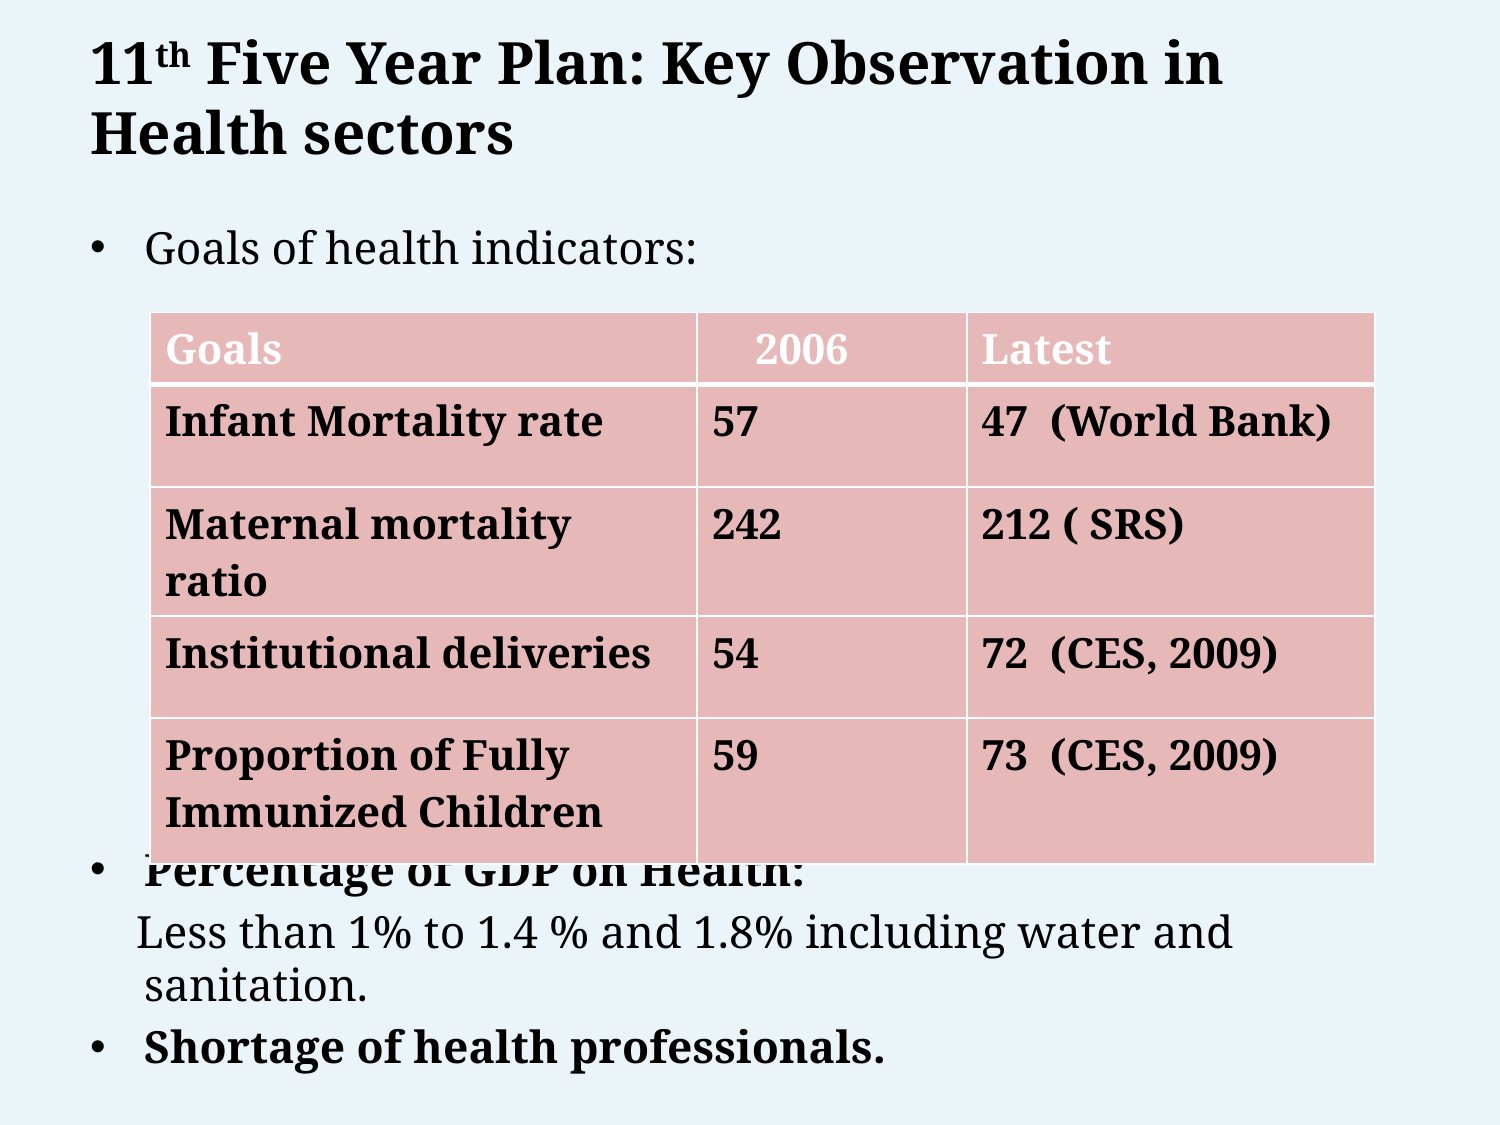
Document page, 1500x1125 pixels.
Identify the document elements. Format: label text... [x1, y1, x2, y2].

table_cell Infant Mortality rate [151, 387, 696, 486]
table_cell 54 [698, 617, 966, 717]
table_cell 59 [698, 719, 966, 863]
table_cell 72 (CES, 2009) [968, 617, 1374, 717]
table_header 2006 [698, 313, 966, 382]
table_cell 57 [698, 387, 966, 486]
table_cell Proportion of Fully Immunized Children [151, 719, 696, 863]
title 11th Five Year Plan: Key Observation in Health sectors [75, 87, 1425, 175]
table_header Goals [151, 313, 696, 382]
table_cell 212 ( SRS) [968, 488, 1374, 615]
table_header Latest [968, 313, 1374, 382]
table_cell 242 [698, 488, 966, 615]
table_cell Institutional deliveries [151, 617, 696, 717]
table_cell 73 (CES, 2009) [968, 719, 1374, 863]
table_cell 47 (World Bank) [968, 387, 1374, 486]
list Goals of health indicators: Percentage of GDP on Health: Less than 1% to 1.4 % and 1.8% including water and sanitation. Shortage of health professionals. [75, 212, 1425, 1088]
table_cell Maternal mortality ratio [151, 488, 696, 615]
